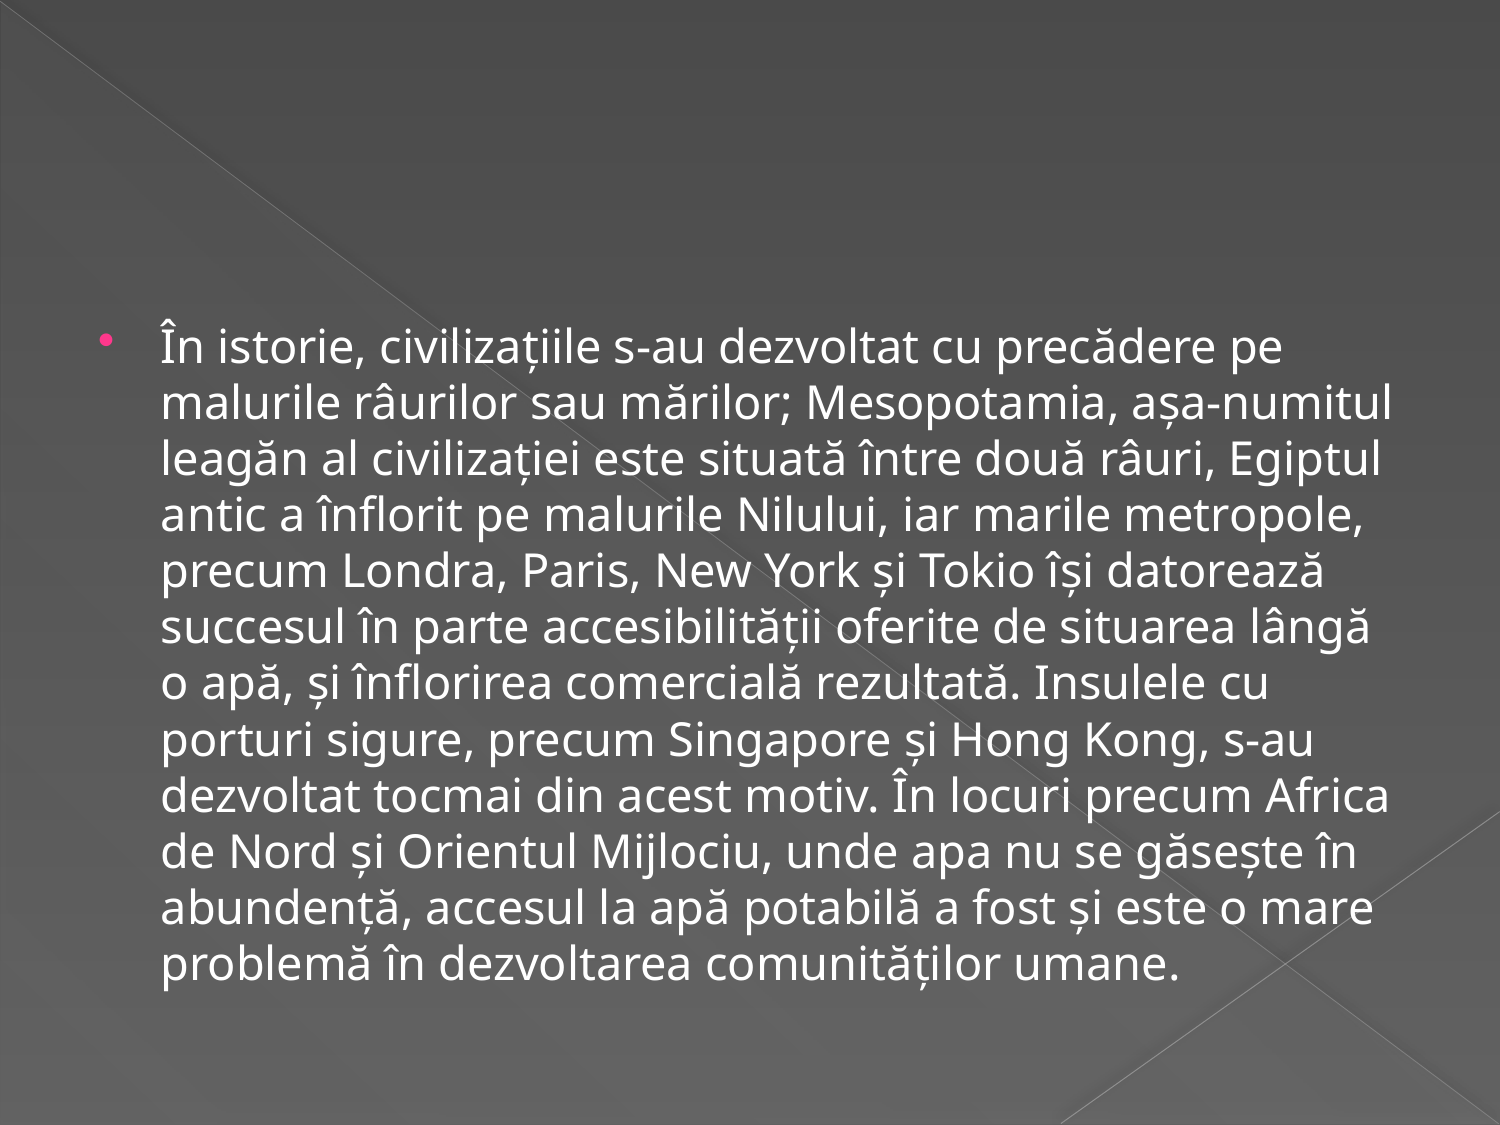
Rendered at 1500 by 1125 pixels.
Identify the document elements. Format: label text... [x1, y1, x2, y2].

list În istorie, civilizațiile s-au dezvoltat cu precădere pe malurile râurilor sau mărilor; Mesopotamia, așa-numitul leagăn al civilizației este situată între două râuri, Egiptul antic a înflorit pe malurile Nilului, iar marile metropole, precum Londra, Paris, New York și Tokio își datorează succesul în parte accesibilității oferite de situarea lângă o apă, și înflorirea comercială rezultată. Insulele cu porturi sigure, precum Singapore și Hong Kong, s-au dezvoltat tocmai din acest motiv. În locuri precum Africa de Nord și Orientul Mijlociu, unde apa nu se găsește în abundență, accesul la apă potabilă a fost și este o mare problemă în dezvoltarea comunităților umane. [75, 308, 1425, 1059]
